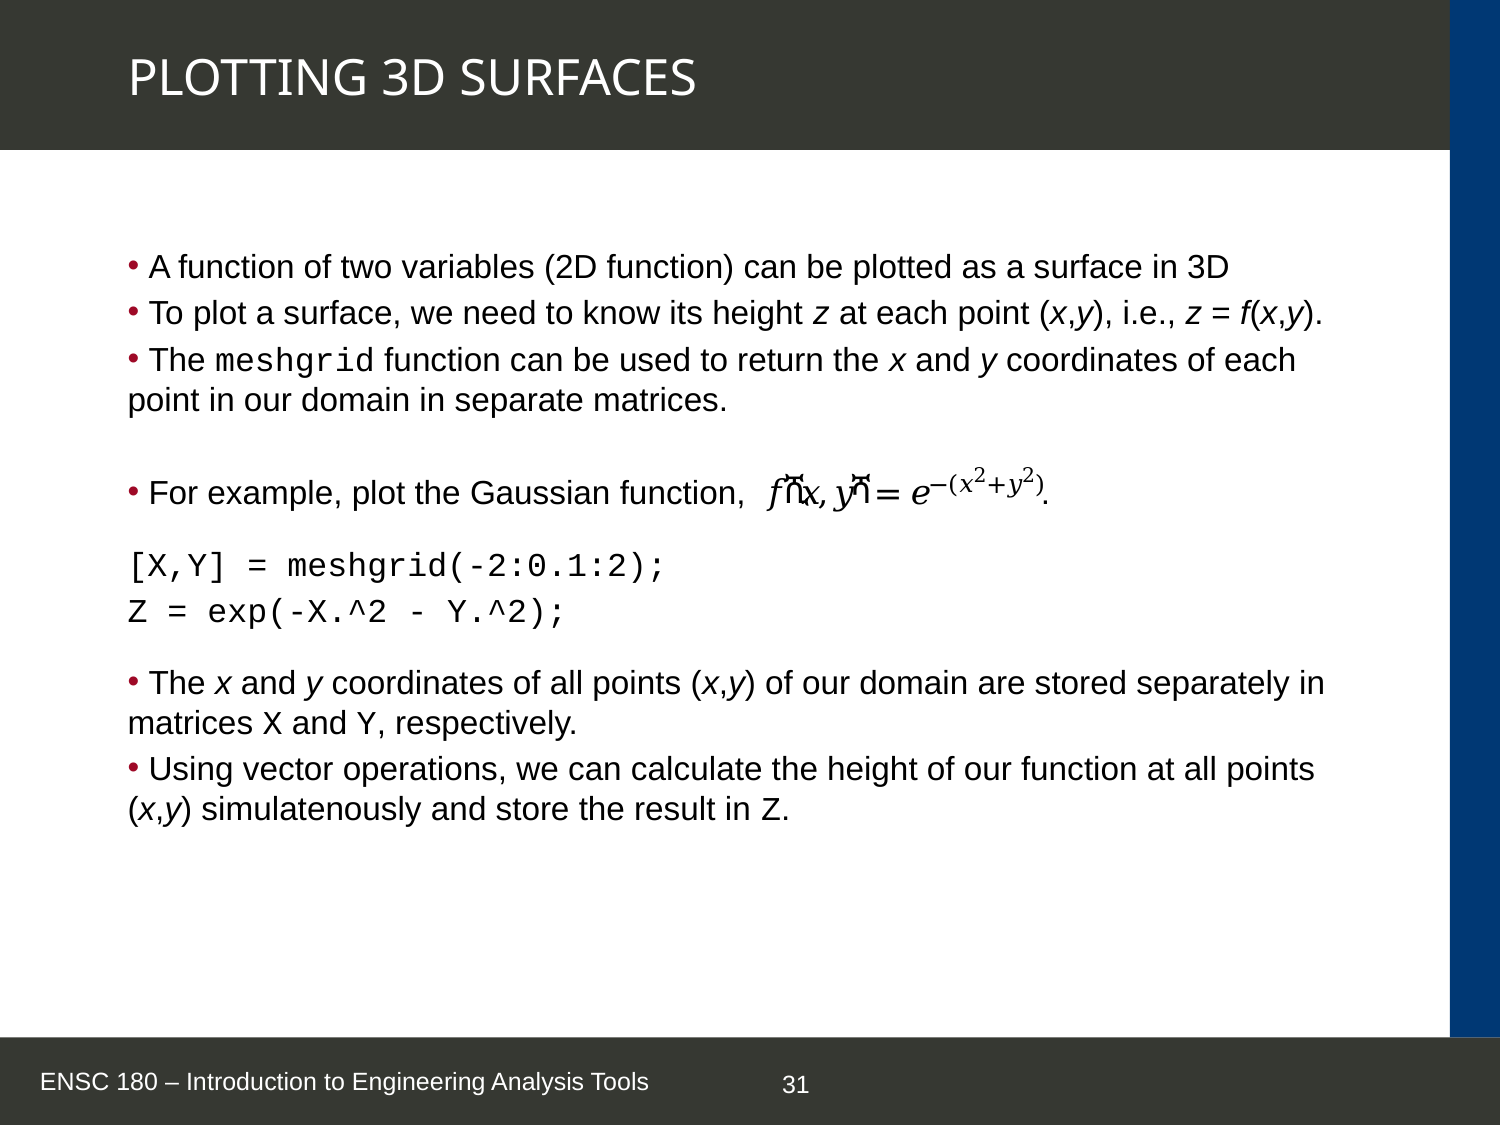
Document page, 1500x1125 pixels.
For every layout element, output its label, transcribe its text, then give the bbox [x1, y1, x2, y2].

footer ENSC 180 – Introduction to Engineering Analysis Tools [24, 1057, 740, 1113]
title PLOTTING 3D SURFACES [112, 37, 1450, 138]
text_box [745, 465, 1065, 551]
list A function of two variables (2D function) can be plotted as a surface in 3D To plot a surface, we need to know its height z at each point (x,y), i.e., z = f(x,y). The meshgrid function can be used to return the x and y coordinates of each point in our domain in separate matrices. For example, plot the Gaussian function, . [X,Y] = meshgrid(-2:0.1:2); Z = exp(-X.^2 - Y.^2); The x and y coordinates of all points (x,y) of our domain are stored separately in matrices X and Y, respectively. Using vector operations, we can calculate the height of our function at all points (x,y) simulatenously and store the result in Z. [112, 237, 1388, 1029]
